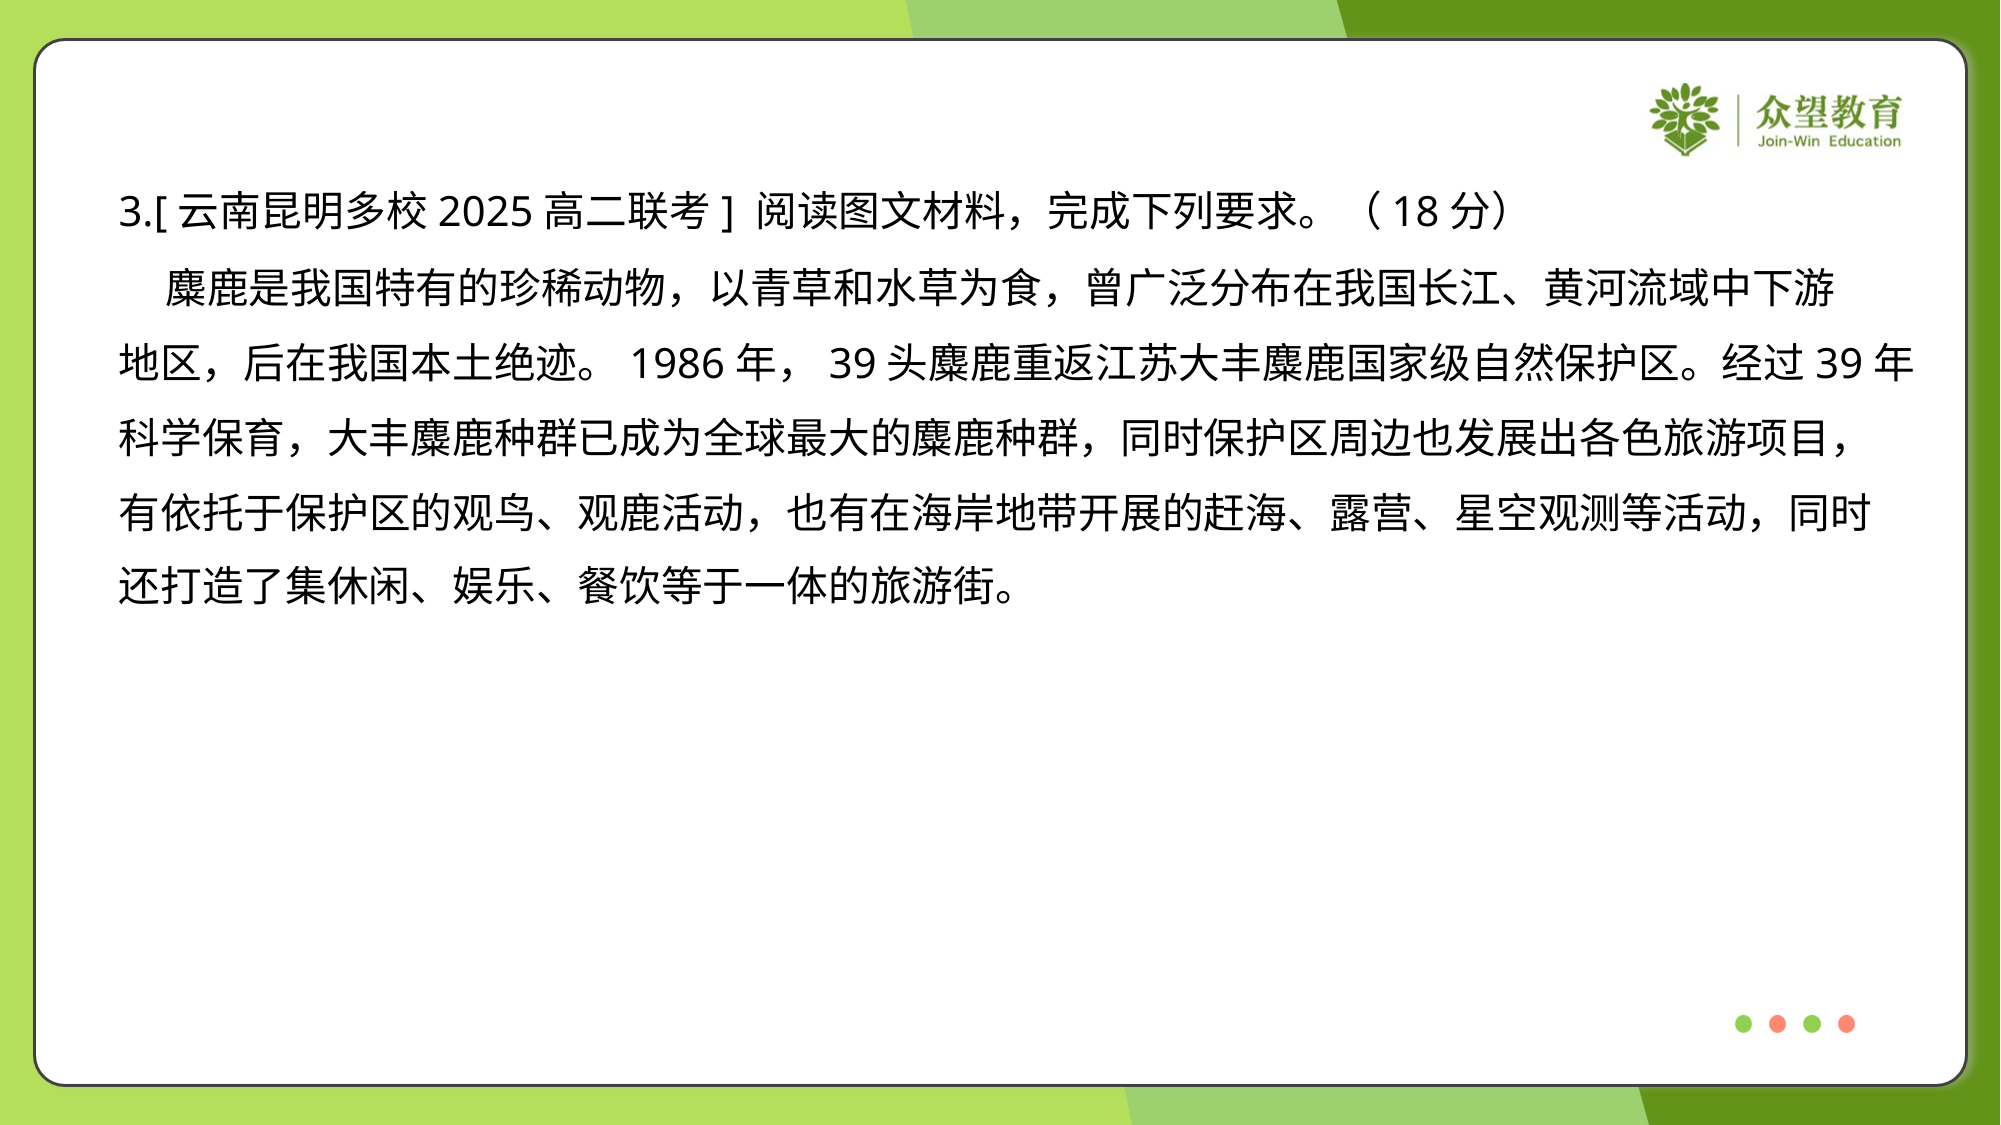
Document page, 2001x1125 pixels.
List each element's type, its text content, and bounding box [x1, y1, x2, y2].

text_box 3.[云南昆明多校2025高二联考] 阅读图文材料，完成下列要求。（18分） 麋鹿是我国特有的珍稀动物，以青草和水草为食，曾广泛分布在我国长江、黄河流域中下游 地区，后在我国本土绝迹。1986年，39头麋鹿重返江苏大丰麋鹿国家级自然保护区。经过39年 科学保育，大丰麋鹿种群已成为全球最大的麋鹿种群，同时保护区周边也发展出各色旅游项目， 有依托于保护区的观鸟、观鹿活动，也有在海岸地带开展的赶海、露营、星空观测等活动，同时 还打造了集休闲、娱乐、餐饮等于一体的旅游街。#1.1 [118, 159, 1883, 601]
picture [0, 0, 2000, 1125]
